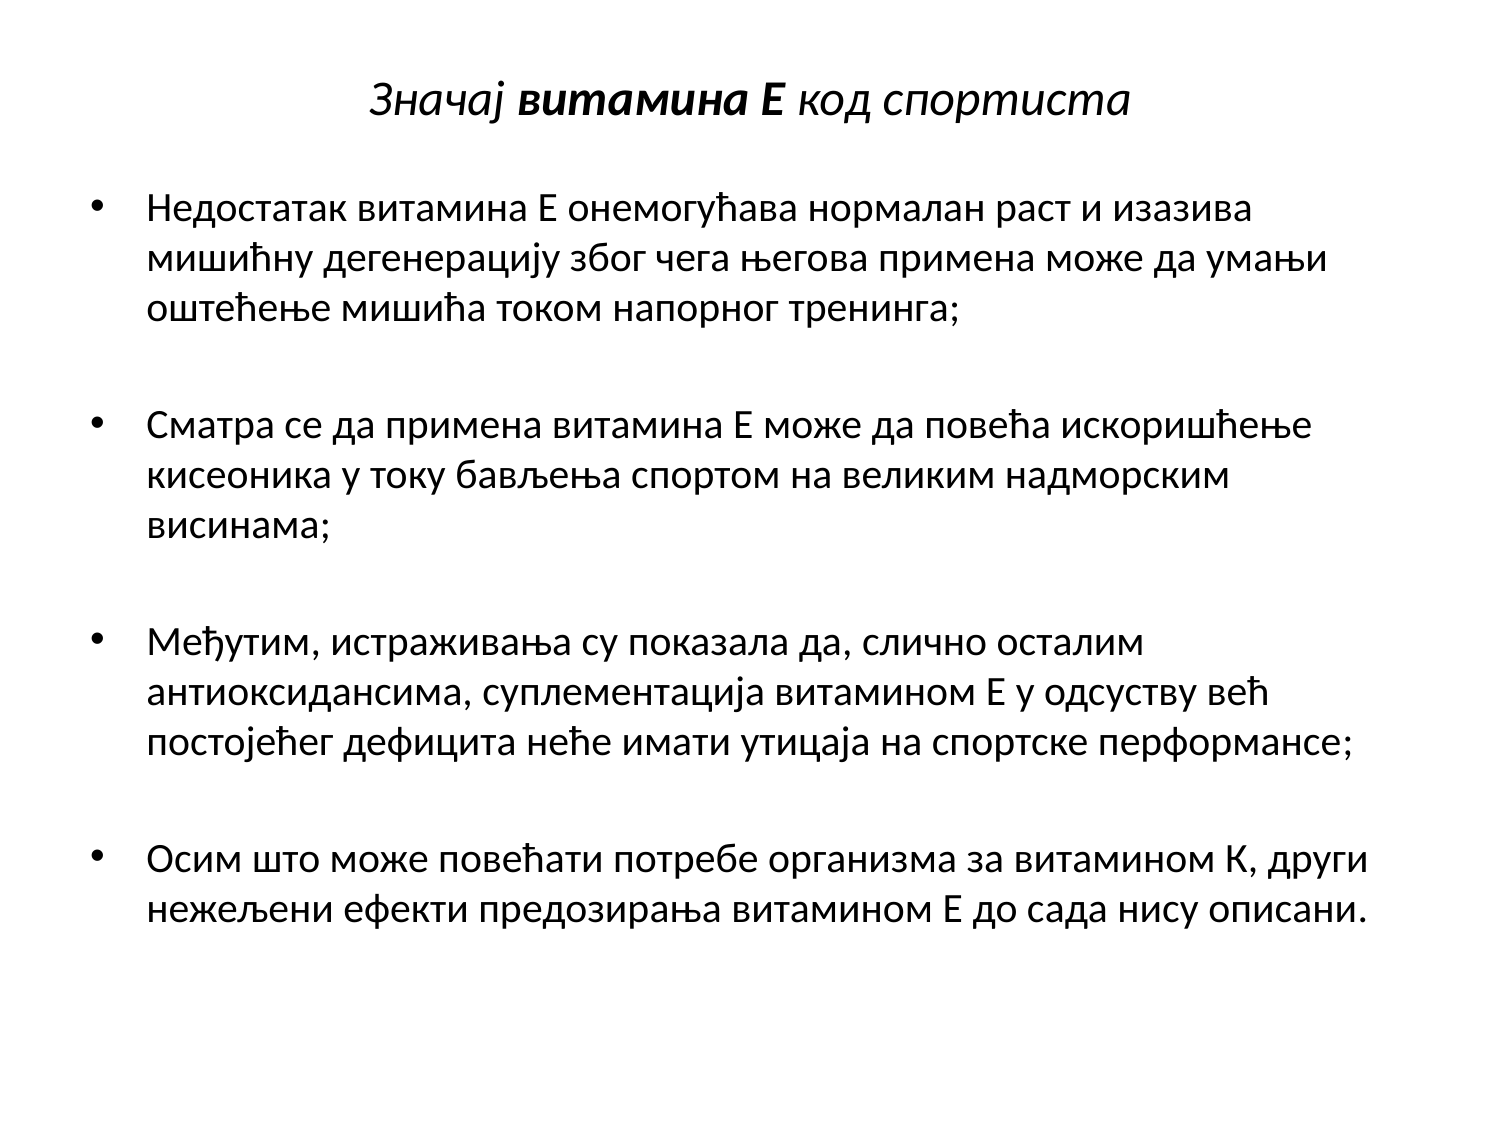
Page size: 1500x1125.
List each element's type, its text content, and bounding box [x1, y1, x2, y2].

list Недостатак витамина Е онемогућава нормалан раст и изазива мишићну дегенерацију због чега његова примена може да умањи оштећење мишића током напорног тренинга; Сматра се да примена витамина Е може да повећа искоришћење кисеоника у току бављења спортом на великим надморским висинама; Међутим, истраживања су показала да, слично осталим антиоксидансима, суплементација витамином Е у одсуству већ постојећег дефицита неће имати утицаја на спортске перформансе; Осим што може повећати потребе организма за витамином К, други нежељени ефекти предозирања витамином Е до сада нису описани. [75, 172, 1426, 1012]
title Значај витамина Е код спортиста [75, 66, 1426, 126]
